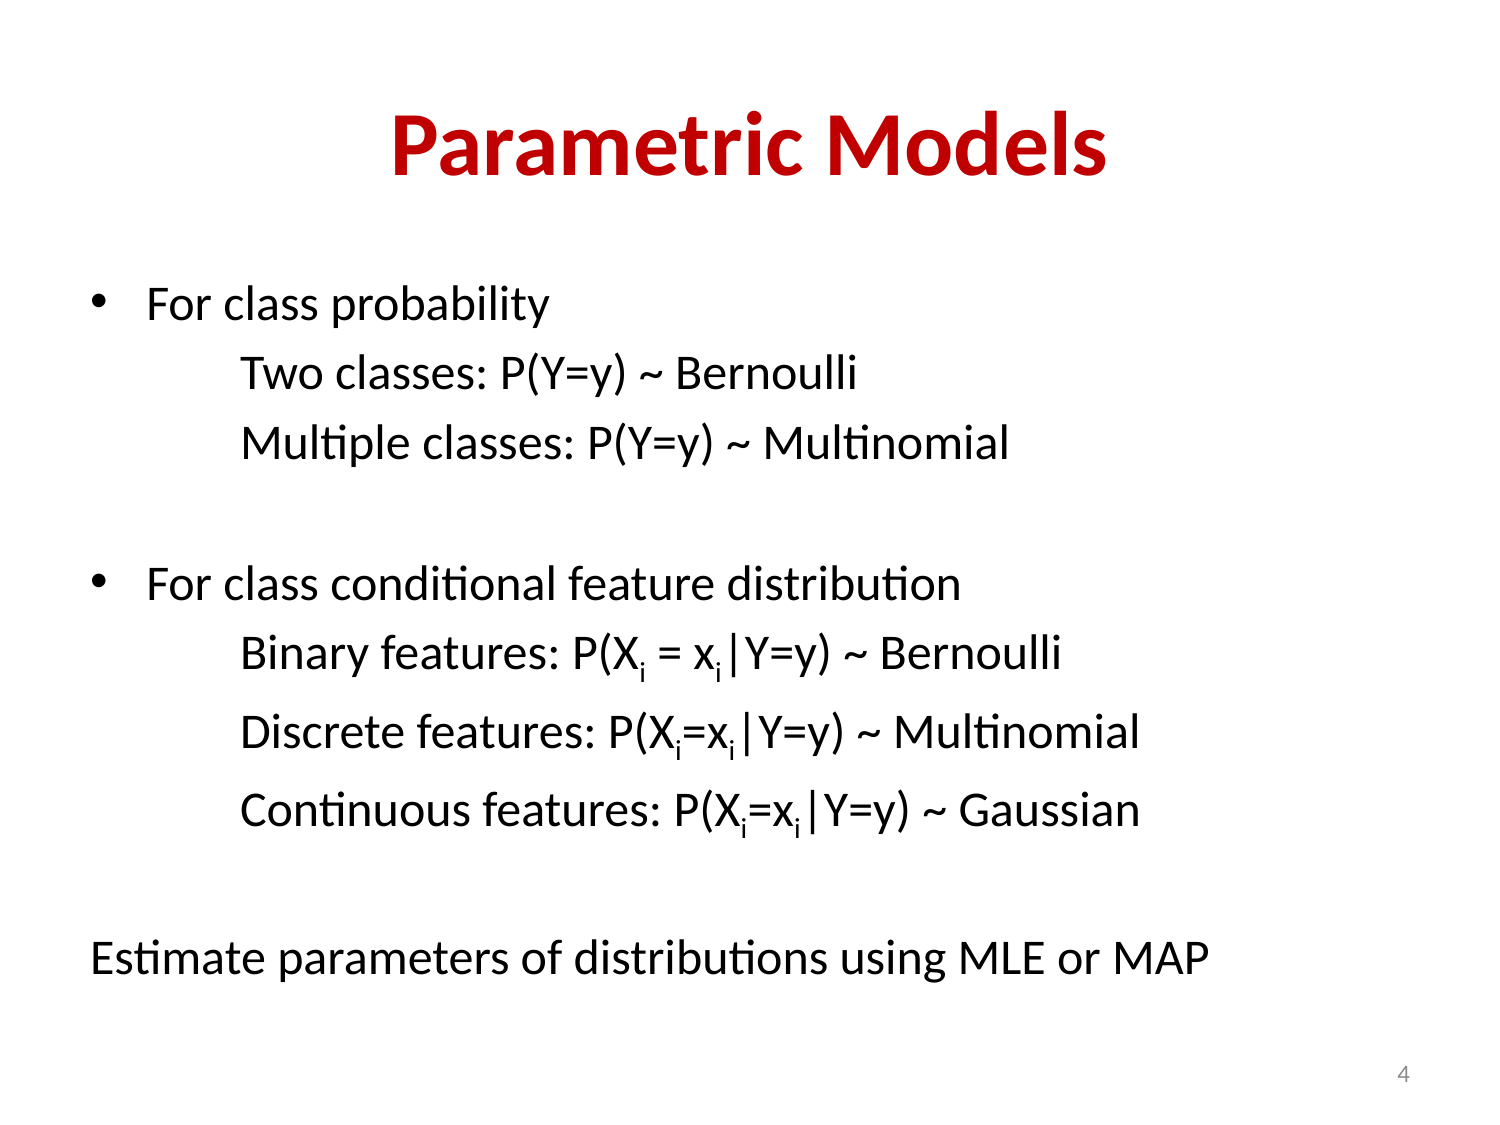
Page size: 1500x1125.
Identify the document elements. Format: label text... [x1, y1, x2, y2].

title Parametric Models [75, 45, 1425, 233]
list For class probability Two classes: P(Y=y) ~ Bernoulli Multiple classes: P(Y=y) ~ Multinomial For class conditional feature distribution Binary features: P(Xi = xi|Y=y) ~ Bernoulli Discrete features: P(Xi=xi|Y=y) ~ Multinomial Continuous features: P(Xi=xi|Y=y) ~ Gaussian Estimate parameters of distributions using MLE or MAP [75, 262, 1425, 1005]
slide_number 4 [1074, 1042, 1425, 1103]
